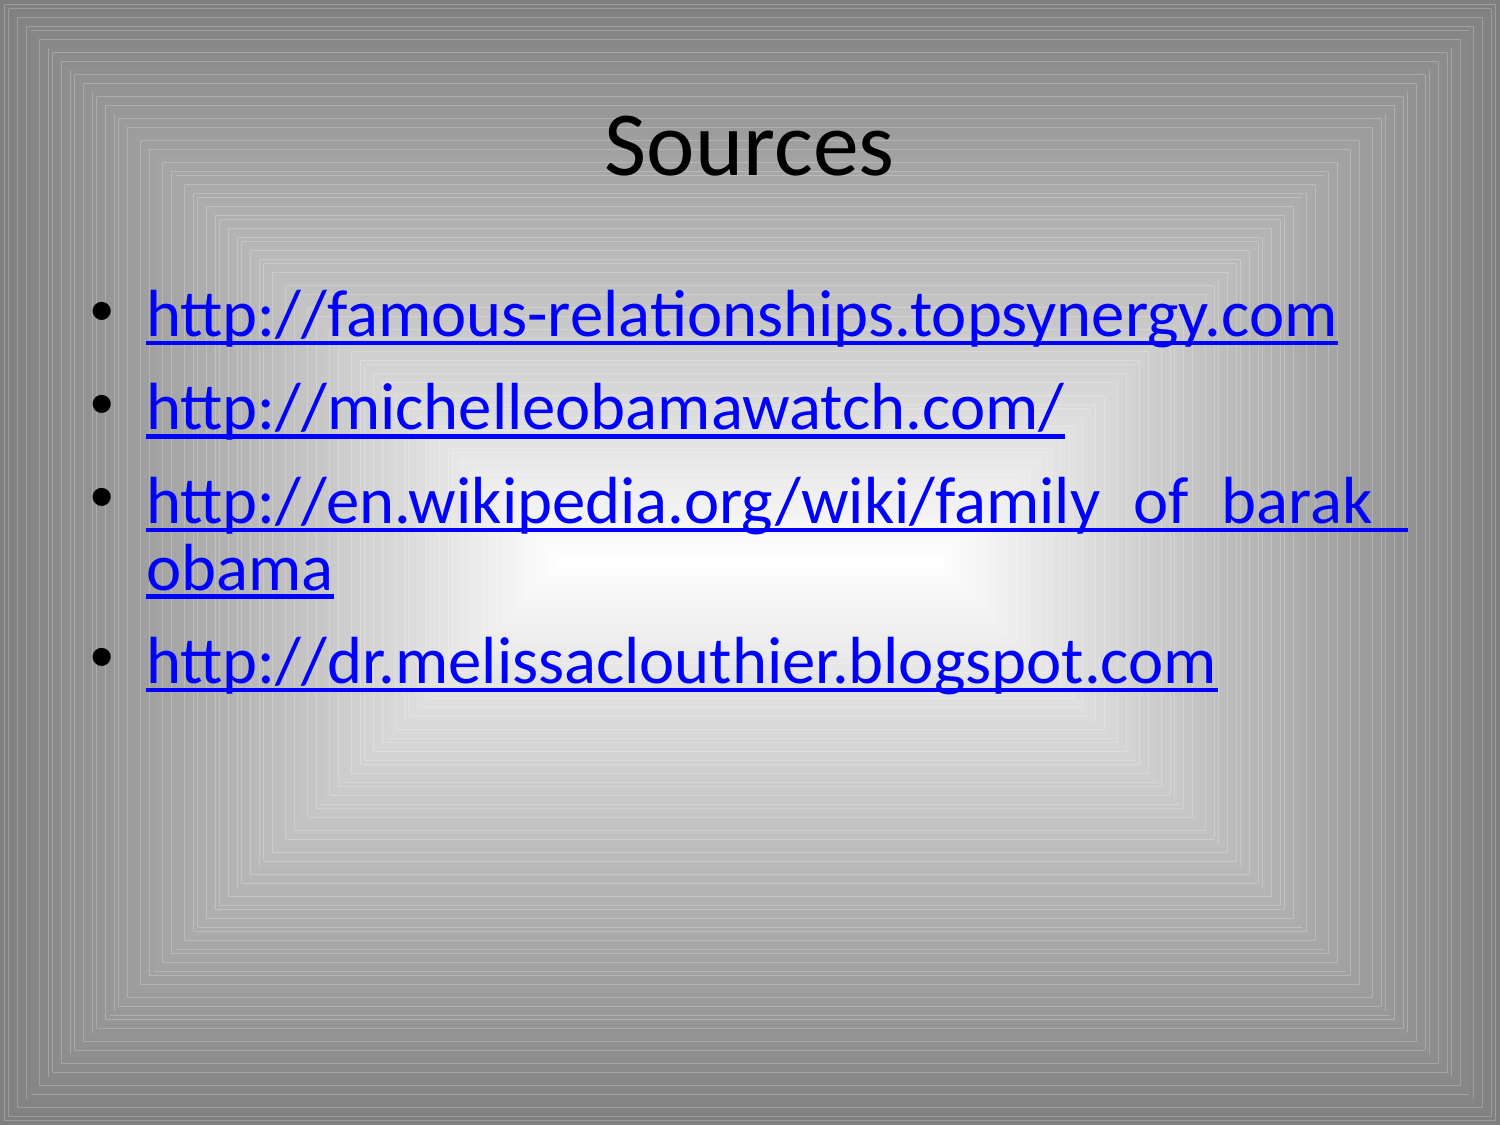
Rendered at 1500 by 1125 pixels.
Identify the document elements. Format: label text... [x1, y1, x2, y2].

title Sources [75, 45, 1425, 233]
list http://famous-relationships.topsynergy.com http://michelleobamawatch.com/ http://en.wikipedia.org/wiki/family_of_barak_obama http://dr.melissaclouthier.blogspot.com [75, 262, 1425, 1005]
